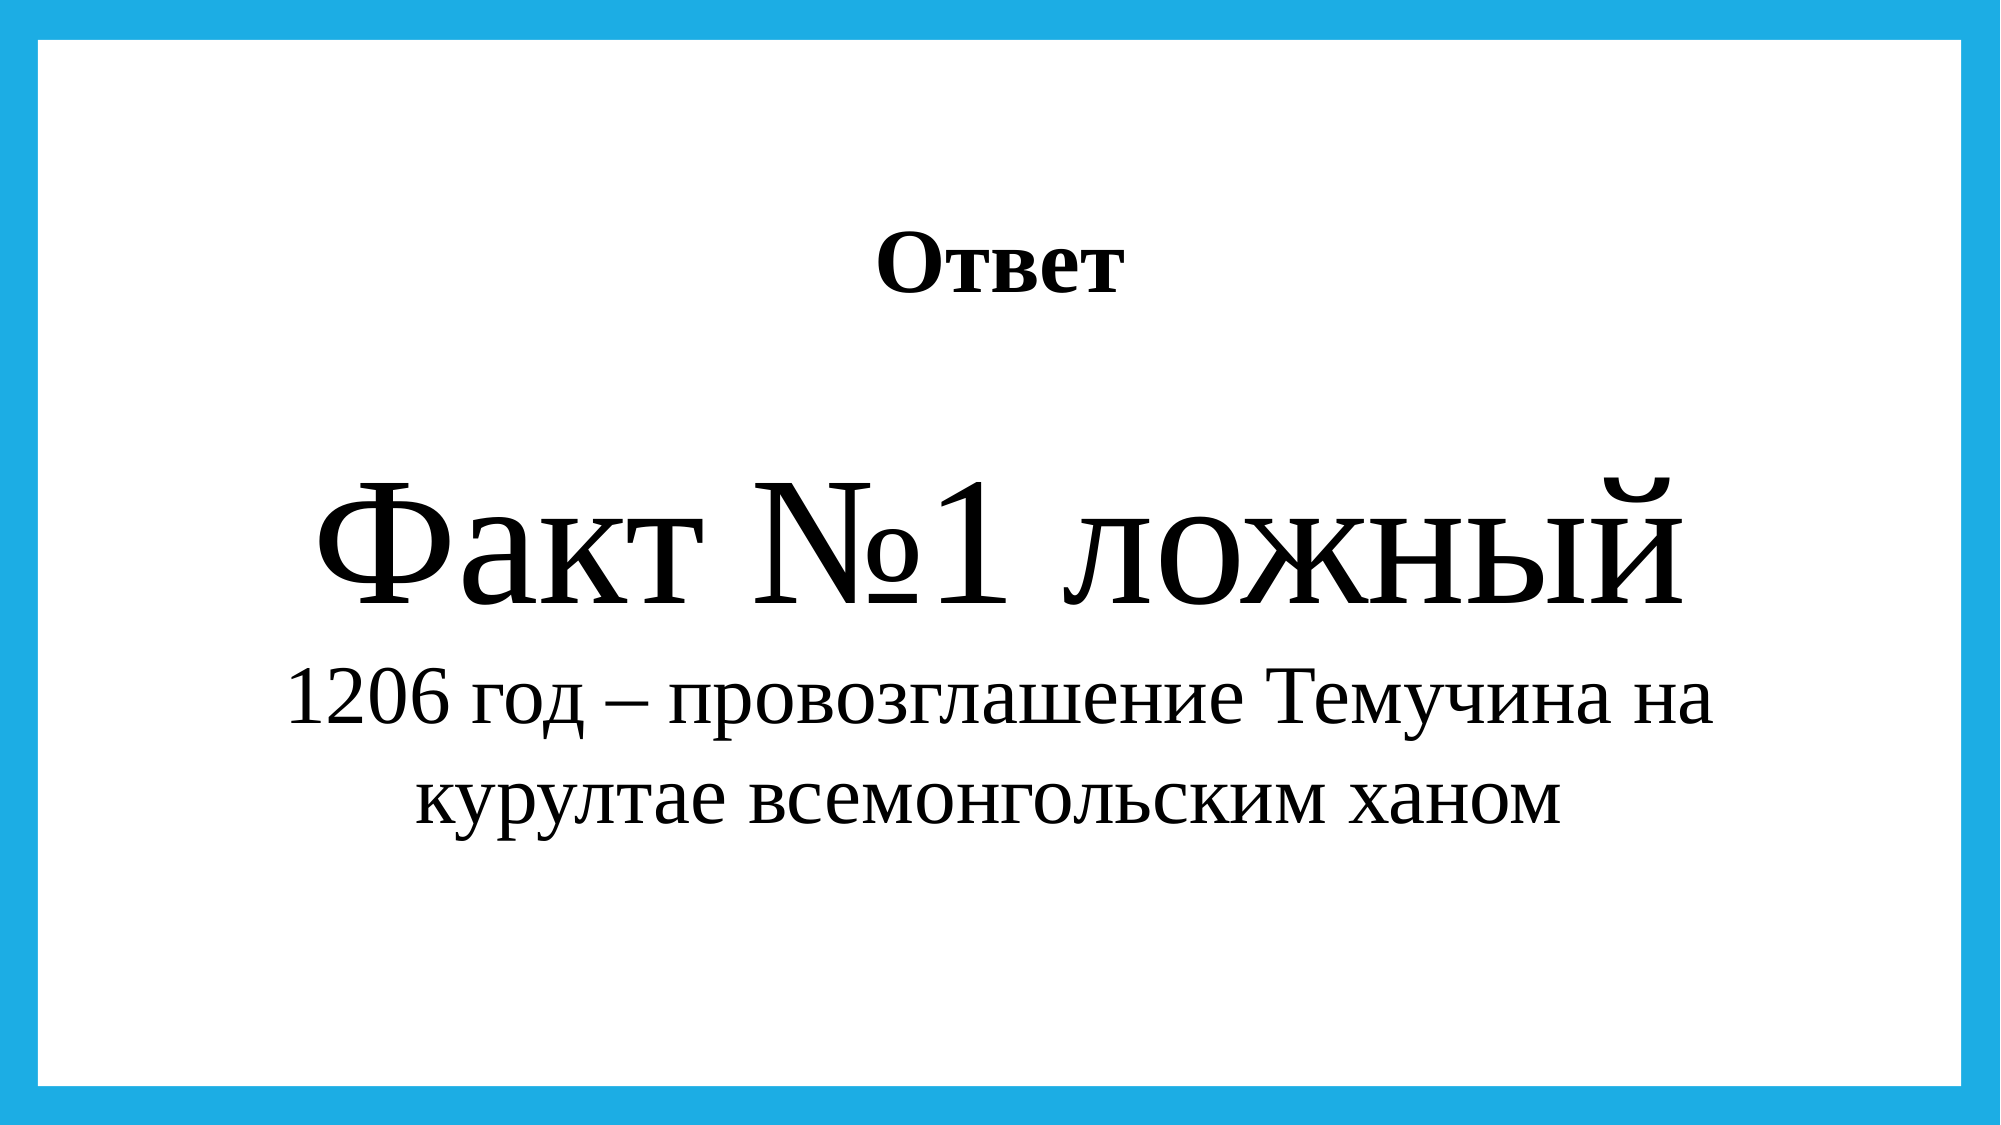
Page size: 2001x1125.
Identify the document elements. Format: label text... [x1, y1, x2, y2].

text_box Ответ Факт №1 ложный 1206 год – провозглашение Темучина на курултае всемонгольским ханом [207, 193, 1793, 848]
